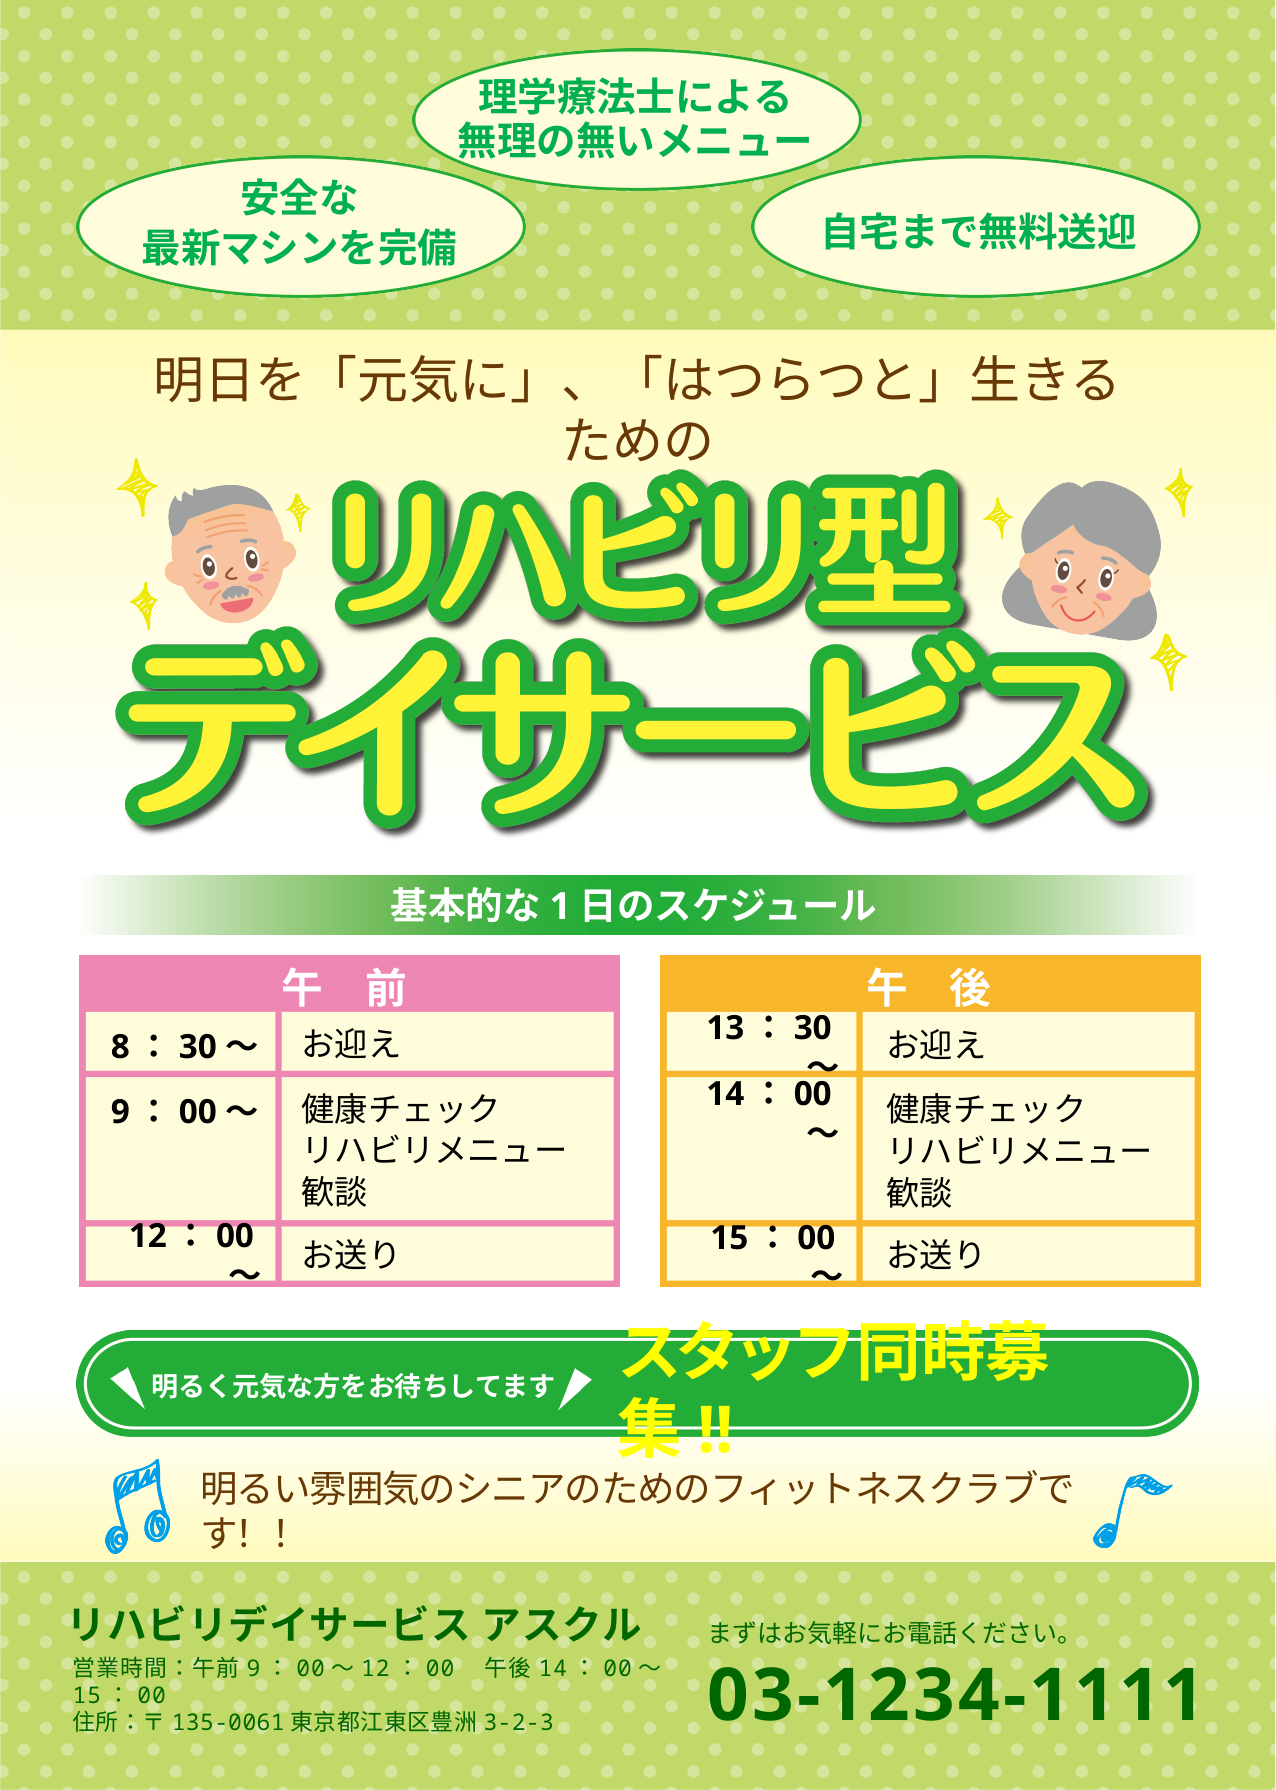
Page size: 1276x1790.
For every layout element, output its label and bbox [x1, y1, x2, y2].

picture [0, 0, 1276, 1790]
text_box [412, 48, 862, 191]
text_box [76, 155, 526, 298]
text_box [751, 155, 1201, 298]
